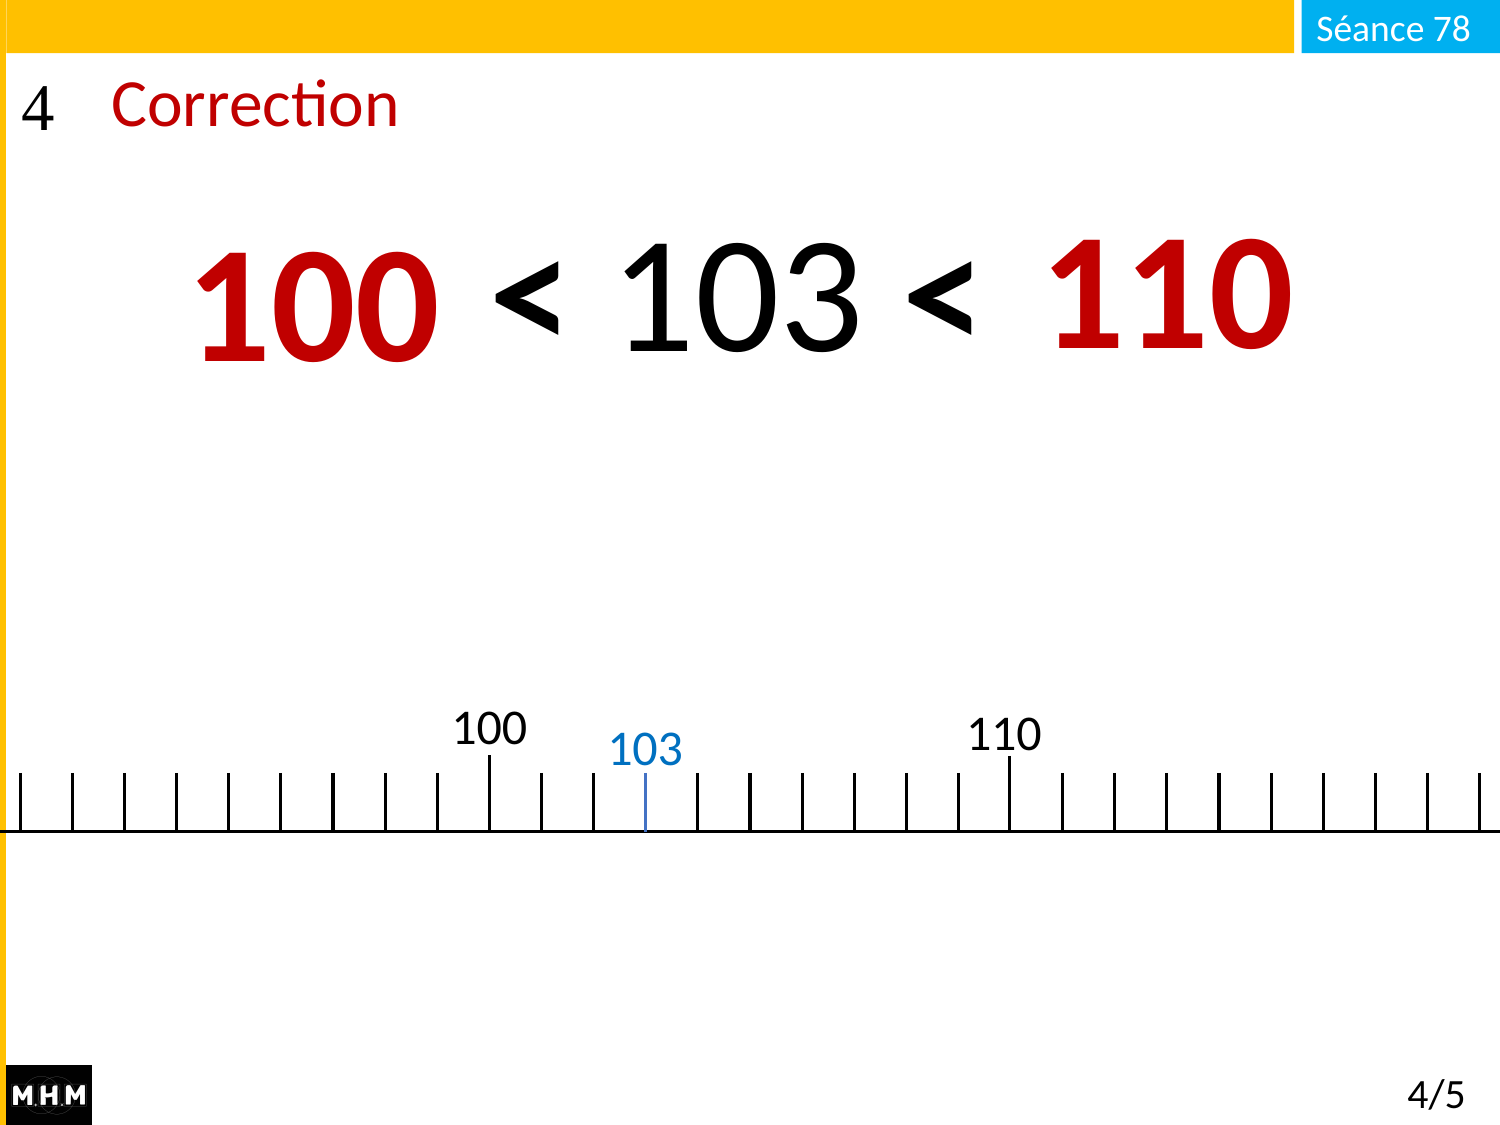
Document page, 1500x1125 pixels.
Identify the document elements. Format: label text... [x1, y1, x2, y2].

text_box 100 [137, 187, 490, 403]
text_box 103 [592, 708, 716, 755]
list 4/5 [1373, 1064, 1500, 1125]
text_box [0, 755, 1500, 833]
picture [6, 1065, 92, 1125]
title Correction [96, 60, 1391, 149]
text_box 110 [980, 174, 1353, 389]
text_box … < 103 < … [271, 177, 1216, 393]
text_box 110 [951, 692, 1075, 755]
text_box 100 [436, 687, 561, 755]
